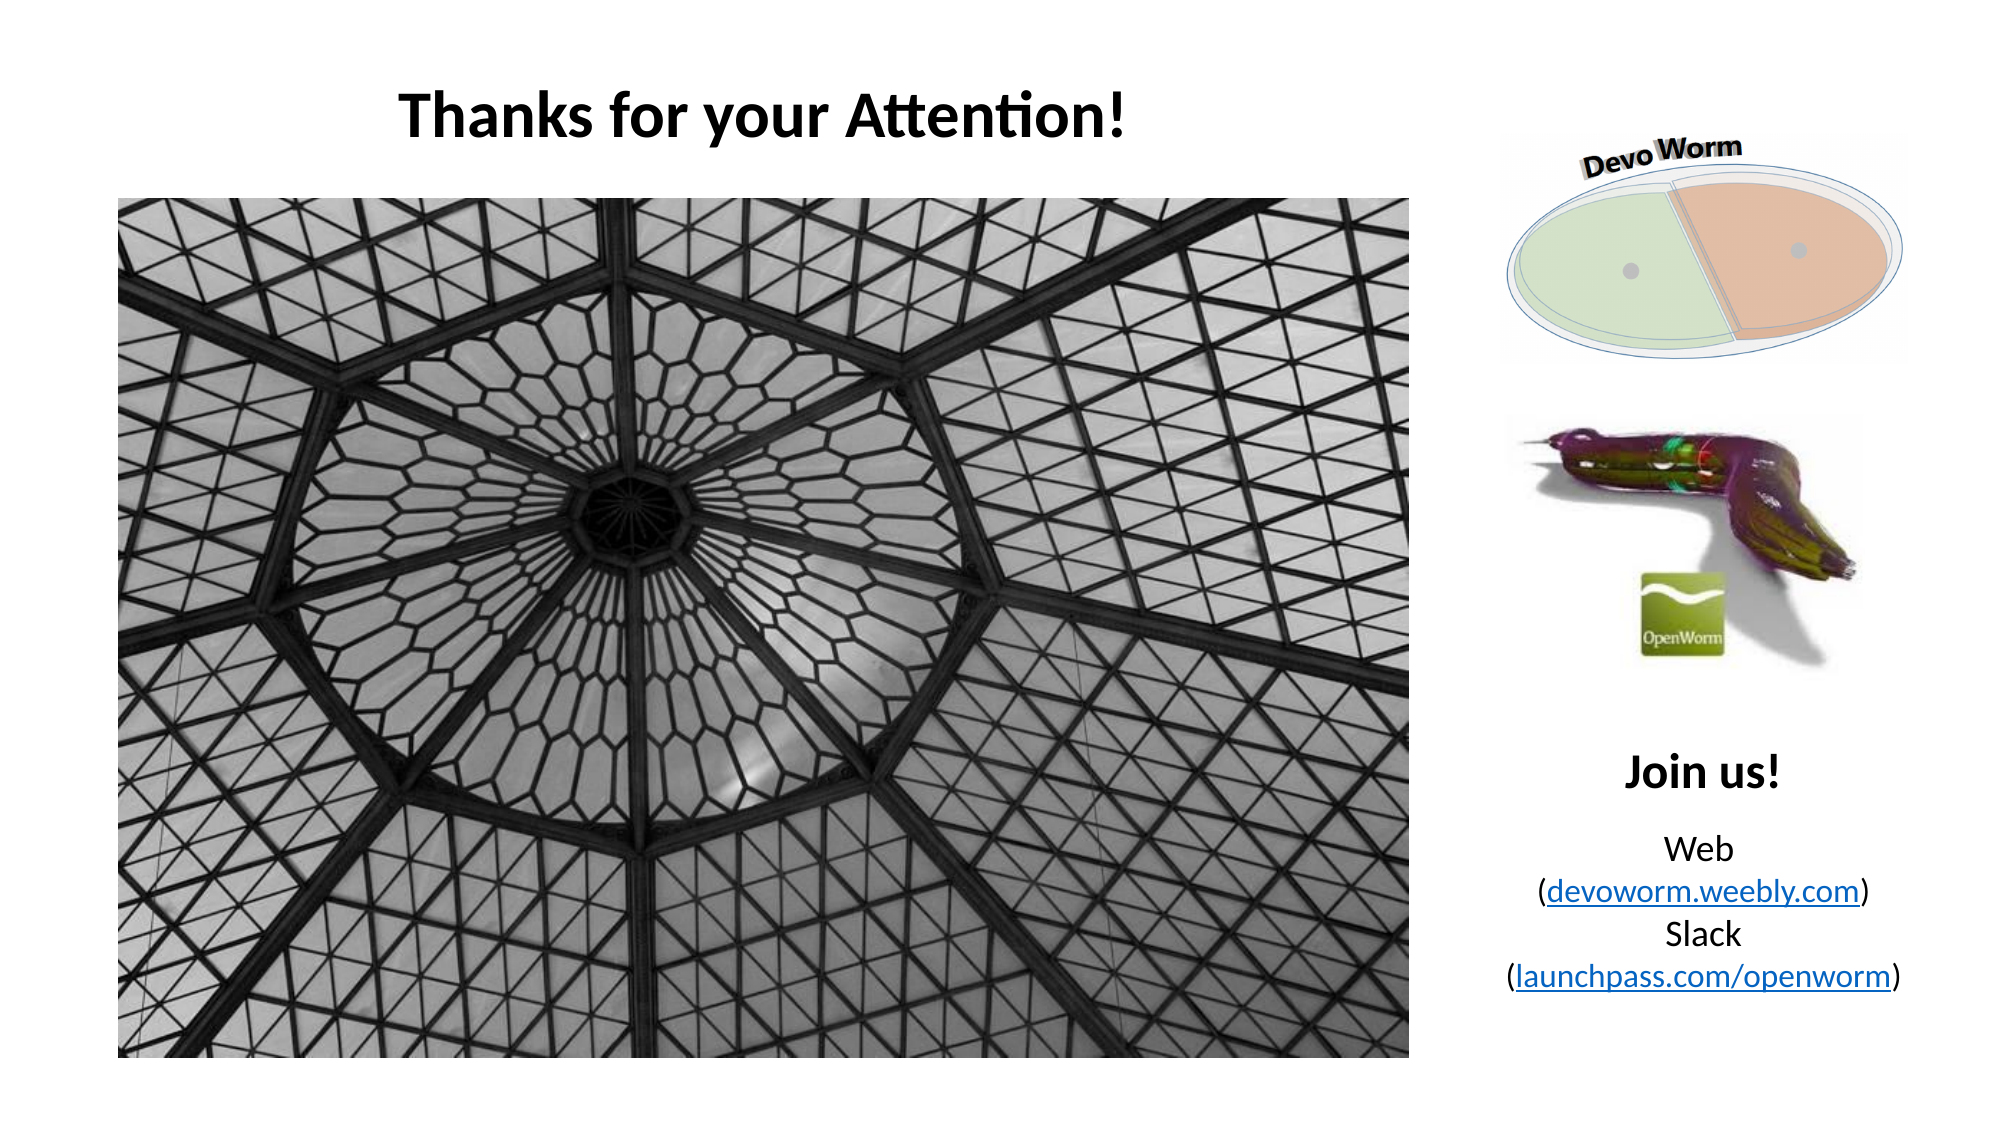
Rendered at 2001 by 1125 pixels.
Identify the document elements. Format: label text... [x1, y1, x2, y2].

text_box Join us! Web (devoworm.weebly.com) Slack (launchpass.com/openworm) [1479, 724, 1928, 1054]
text_box Thanks for your Attention! [118, 55, 1409, 166]
picture [1499, 133, 1908, 365]
picture [118, 198, 1409, 1058]
picture [1499, 402, 1908, 686]
